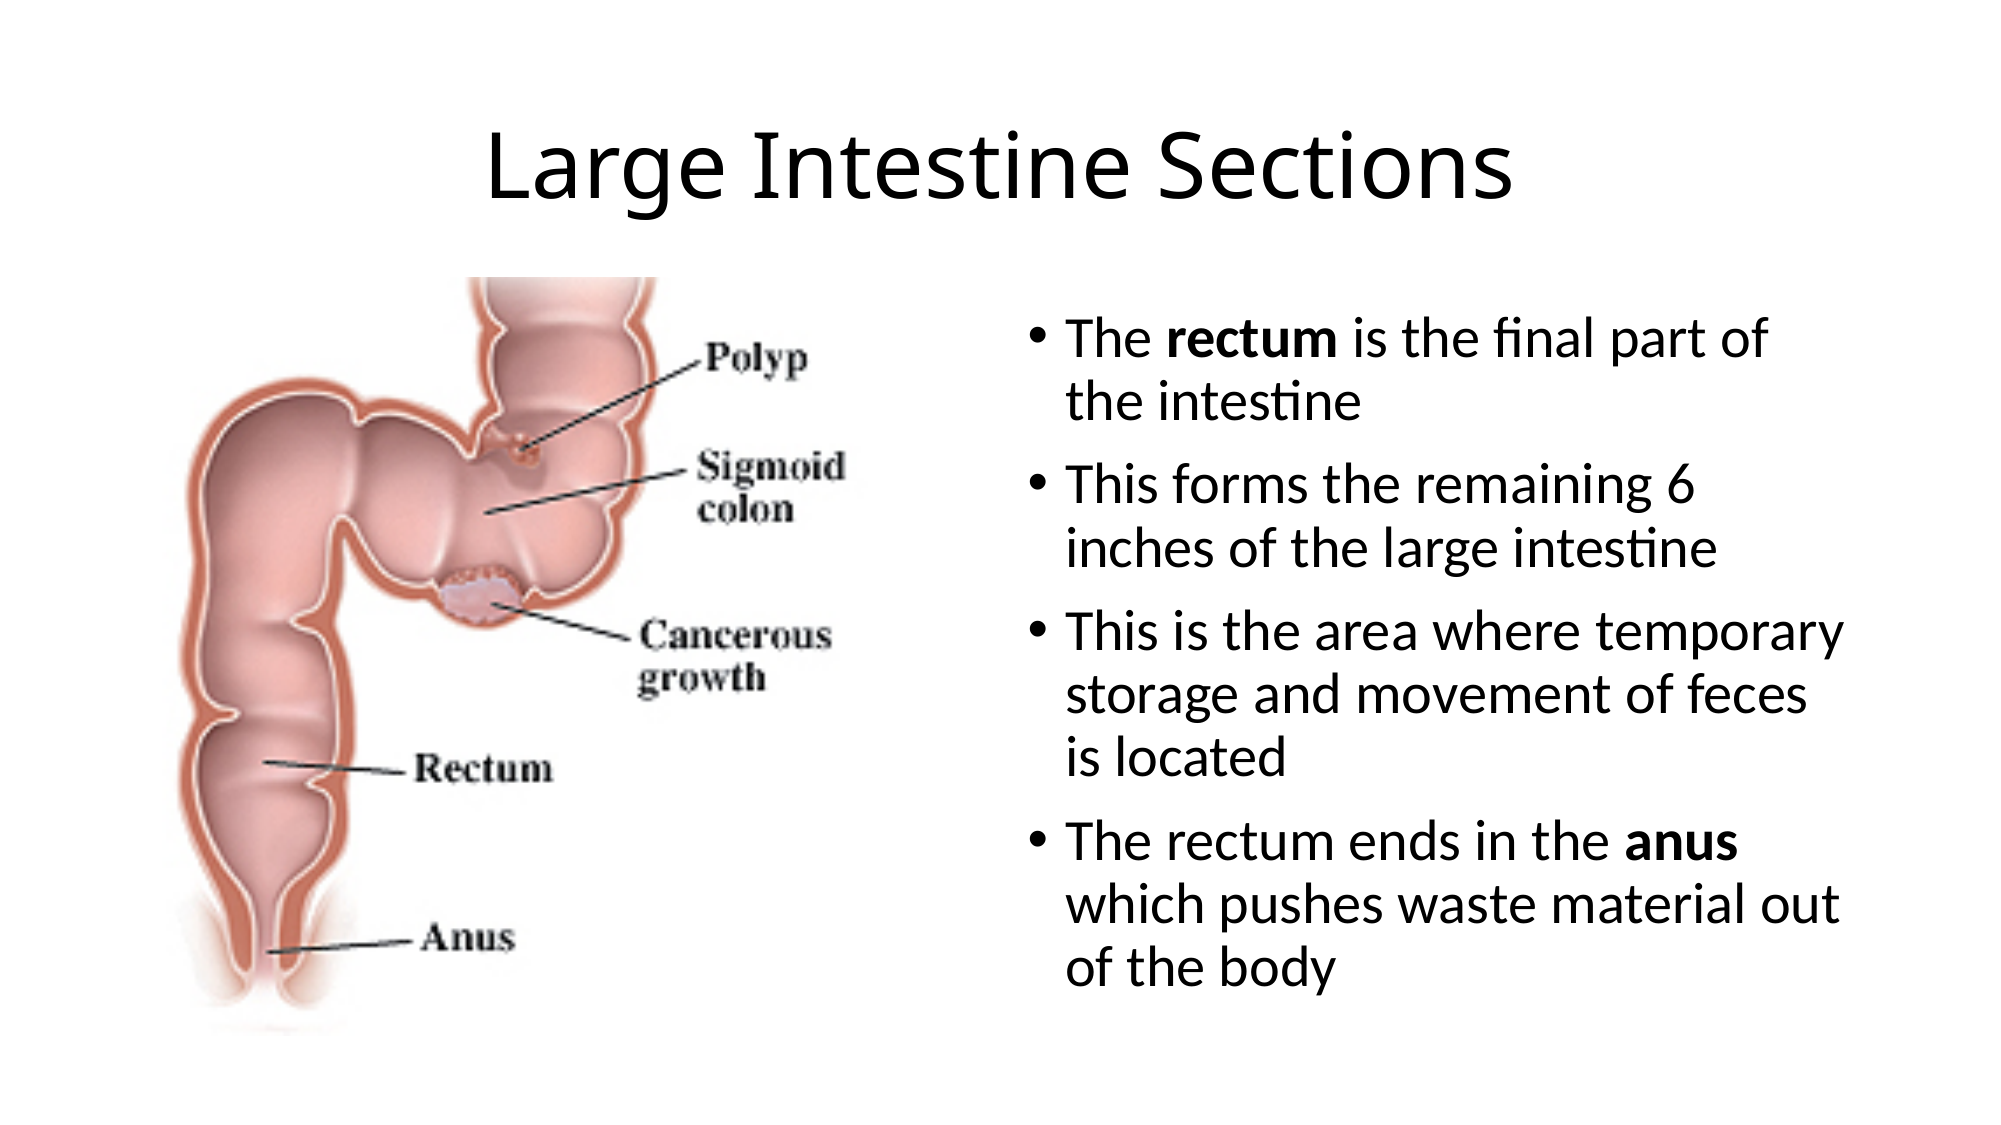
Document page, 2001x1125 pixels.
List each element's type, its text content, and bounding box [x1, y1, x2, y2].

picture [137, 277, 885, 1036]
title Large Intestine Sections [137, 59, 1863, 278]
list The rectum is the final part of the intestine This forms the remaining 6 inches of the large intestine This is the area where temporary storage and movement of feces is located The rectum ends in the anus which pushes waste material out of the body [1012, 299, 1863, 1014]
